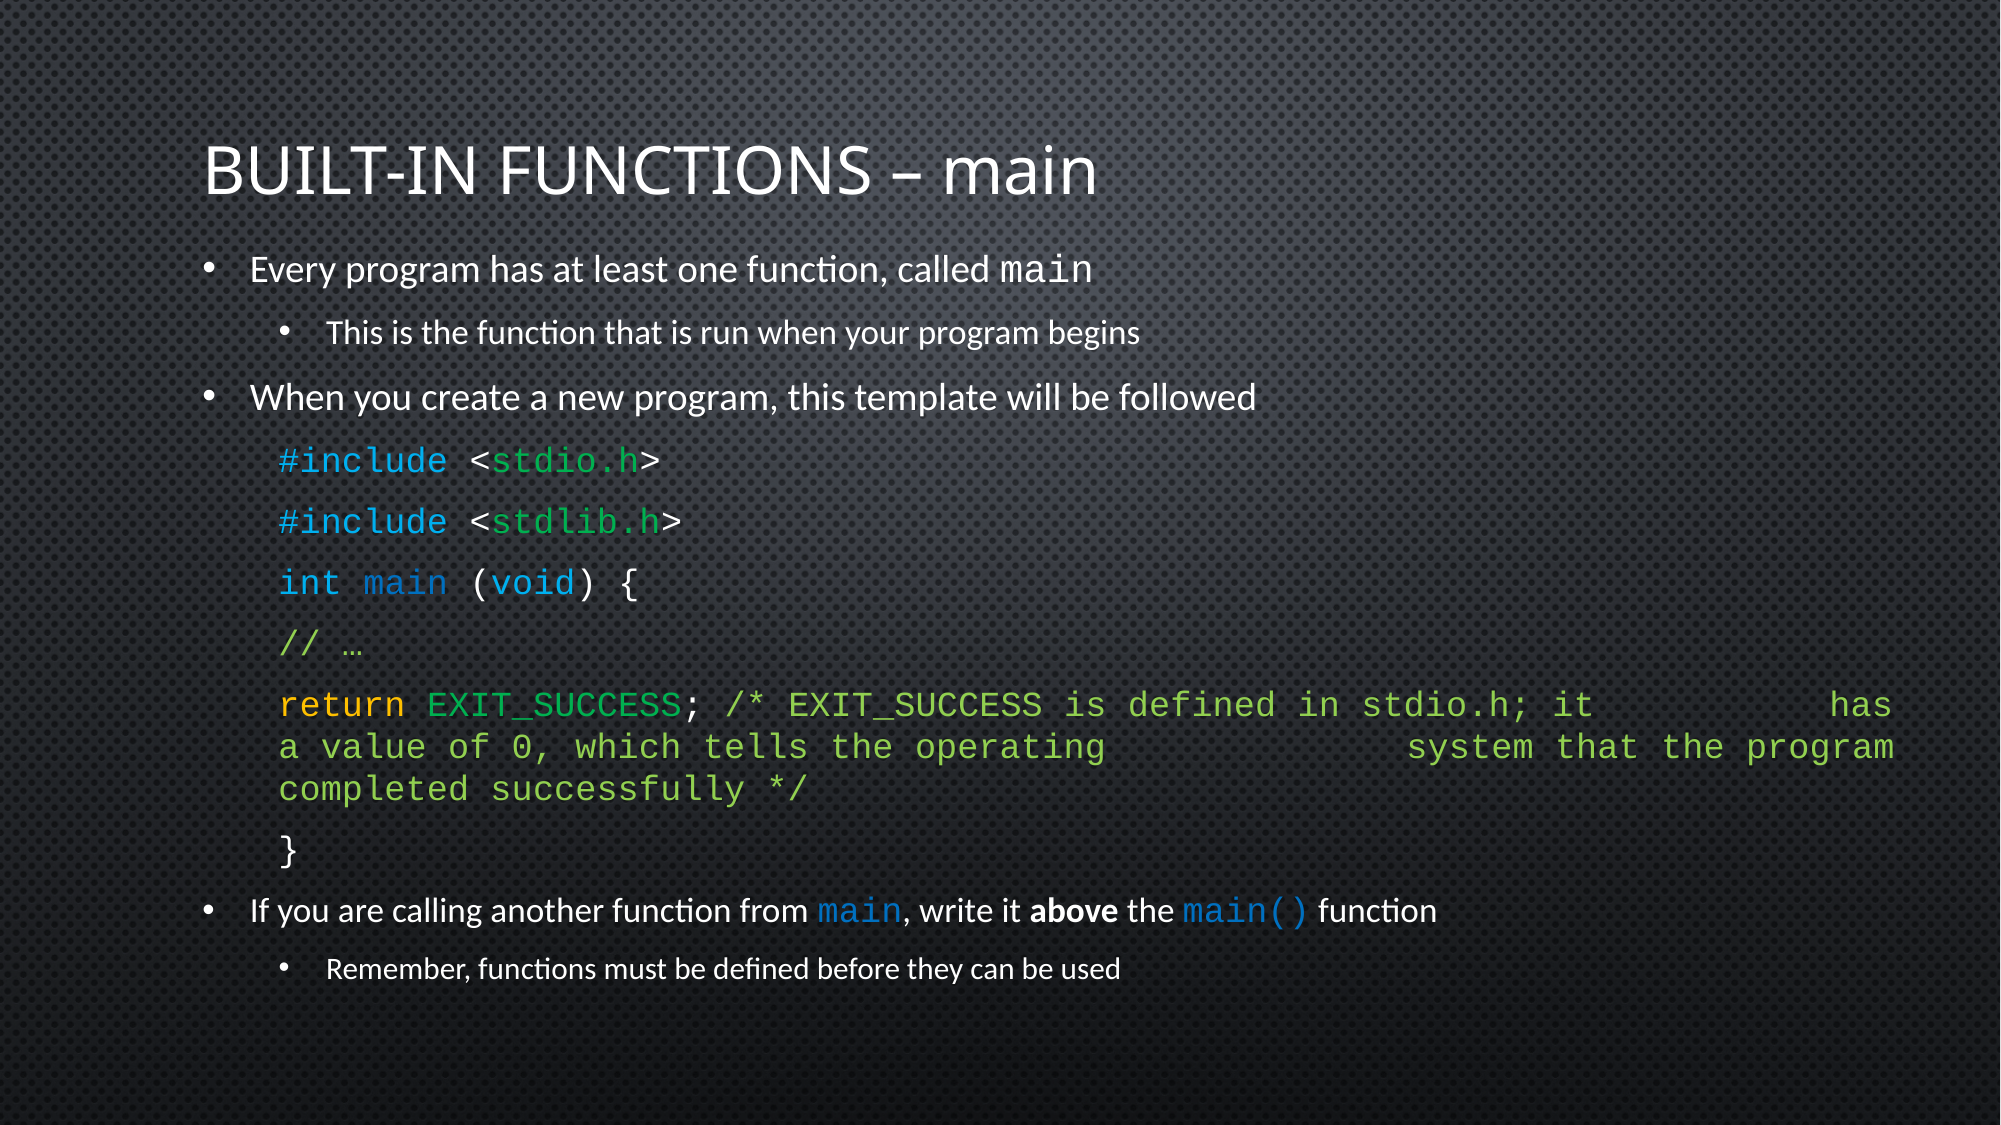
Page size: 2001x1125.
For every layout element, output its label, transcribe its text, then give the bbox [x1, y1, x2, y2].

title BUILT-IN FUNCTIONS – main [187, 99, 1813, 236]
list Every program has at least one function, called main This is the function that is run when your program begins When you create a new program, this template will be followed #include <stdio.h> #include <stdlib.h> int main (void) { // … return EXIT_SUCCESS; /* EXIT_SUCCESS is defined in stdio.h; it has a value of 0, which tells the operating system that the program completed successfully */ } If you are calling another function from main, write it above the main() function Remember, functions must be defined before they can be used [187, 236, 1946, 1003]
